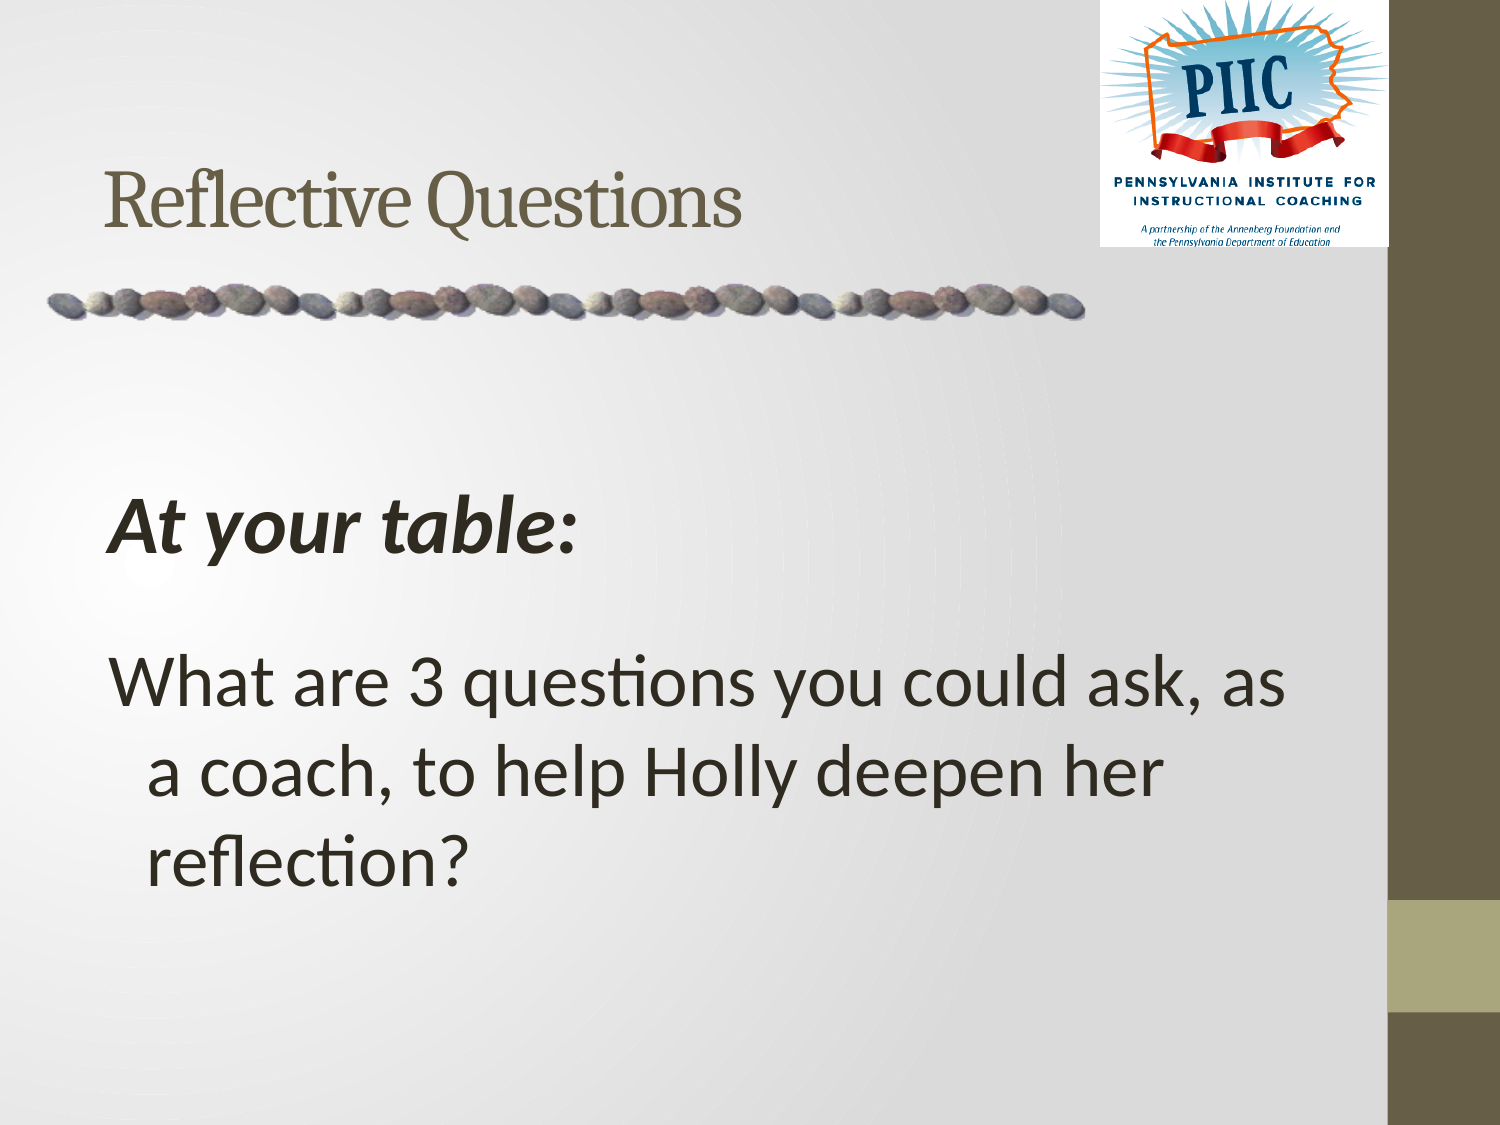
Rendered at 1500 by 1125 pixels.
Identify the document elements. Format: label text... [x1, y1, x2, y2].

picture [36, 278, 1101, 327]
list At your table: What are 3 questions you could ask, as a coach, to help Holly deepen her reflection? [75, 462, 1325, 1050]
picture [1099, 0, 1390, 248]
title Reflective Questions [87, 99, 1338, 288]
